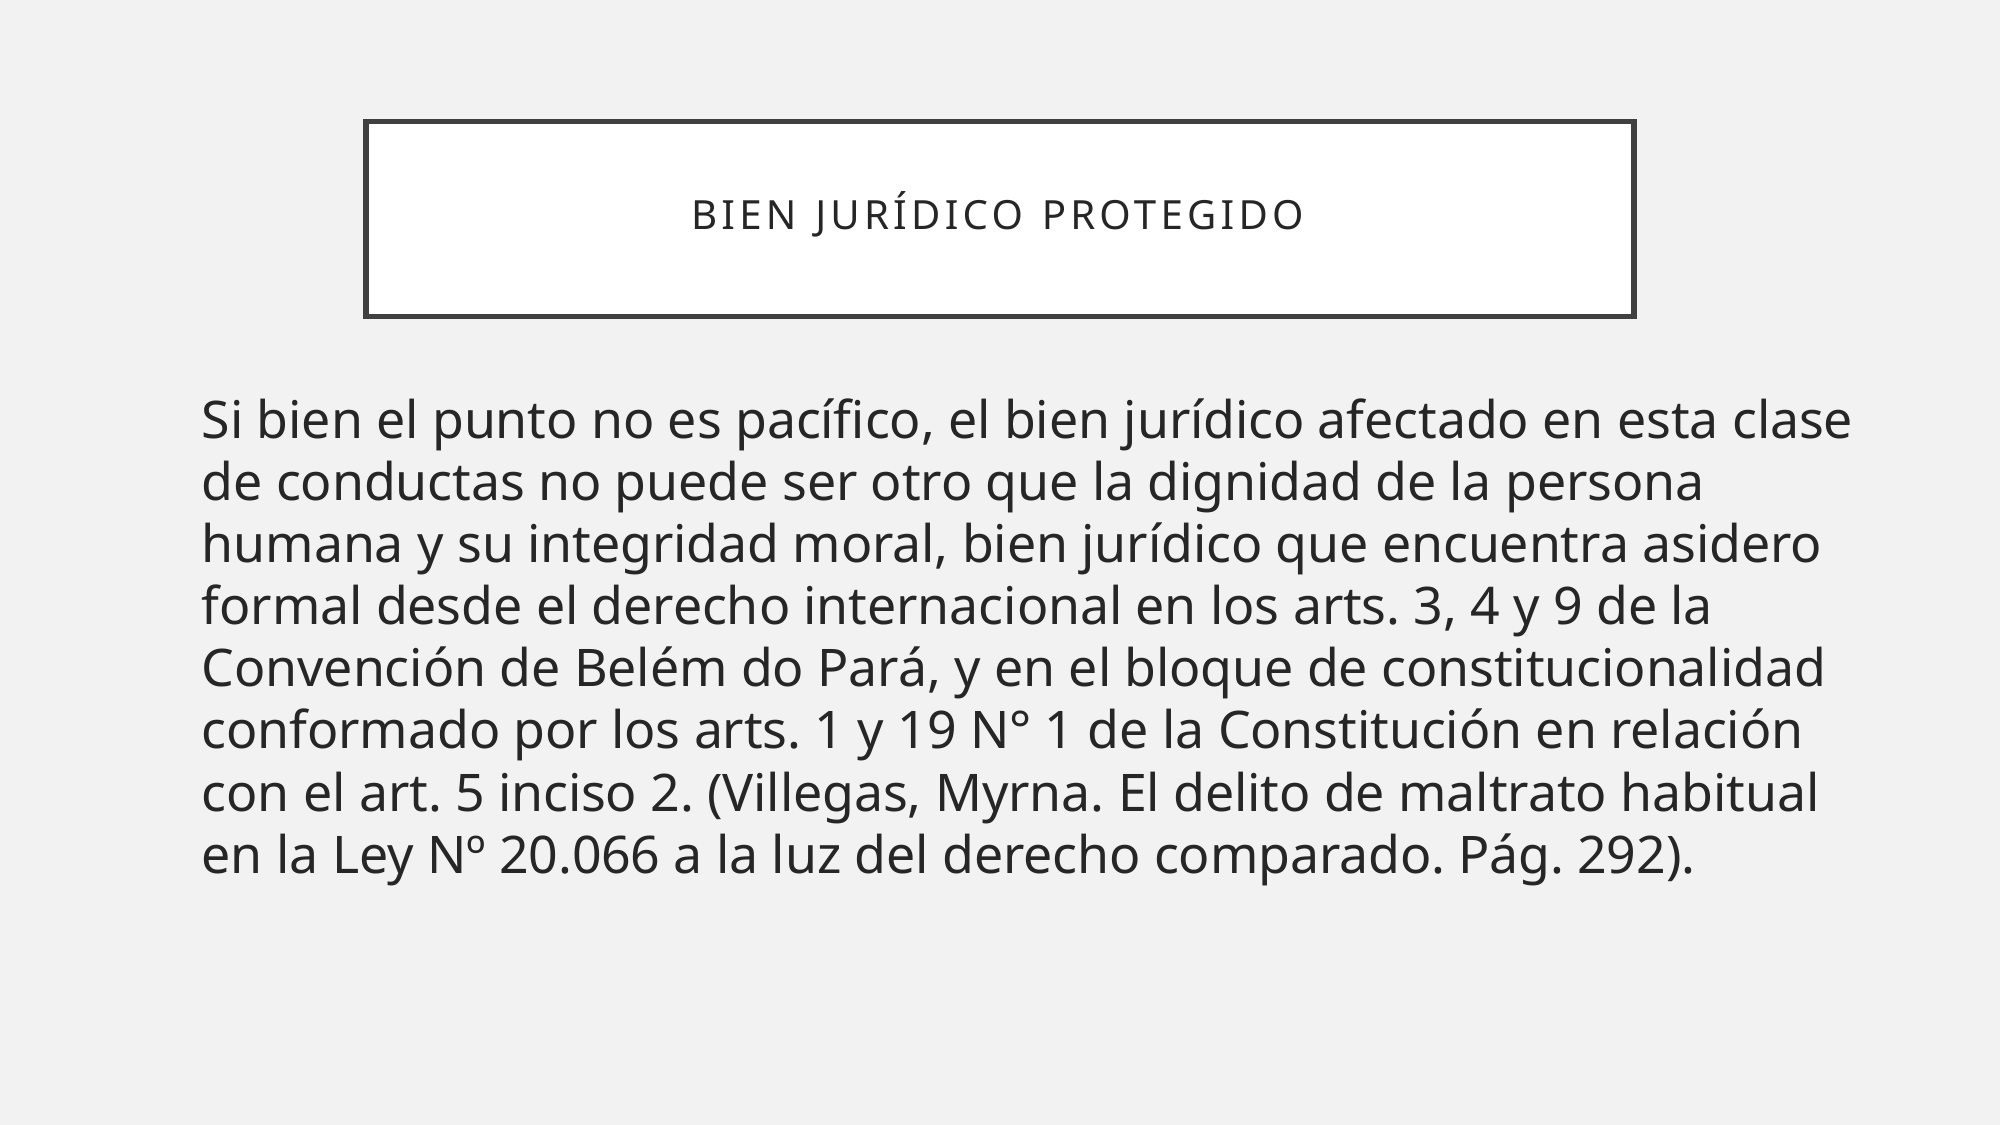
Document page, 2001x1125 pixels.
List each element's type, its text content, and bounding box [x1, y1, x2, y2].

list Si bien el punto no es pacífico, el bien jurídico afectado en esta clase de conductas no puede ser otro que la dignidad de la persona humana y su integridad moral, bien jurídico que encuentra asidero formal desde el derecho internacional en los arts. 3, 4 y 9 de la Convención de Belém do Pará, y en el bloque de constitucionalidad conformado por los arts. 1 y 19 N° 1 de la Constitución en relación con el art. 5 inciso 2. (Villegas, Myrna. El delito de maltrato habitual en la Ley Nº 20.066 a la luz del derecho comparado. Pág. 292). [186, 378, 1877, 942]
title BIEN JURÍDICO PROTEGIDO [363, 119, 1637, 319]
